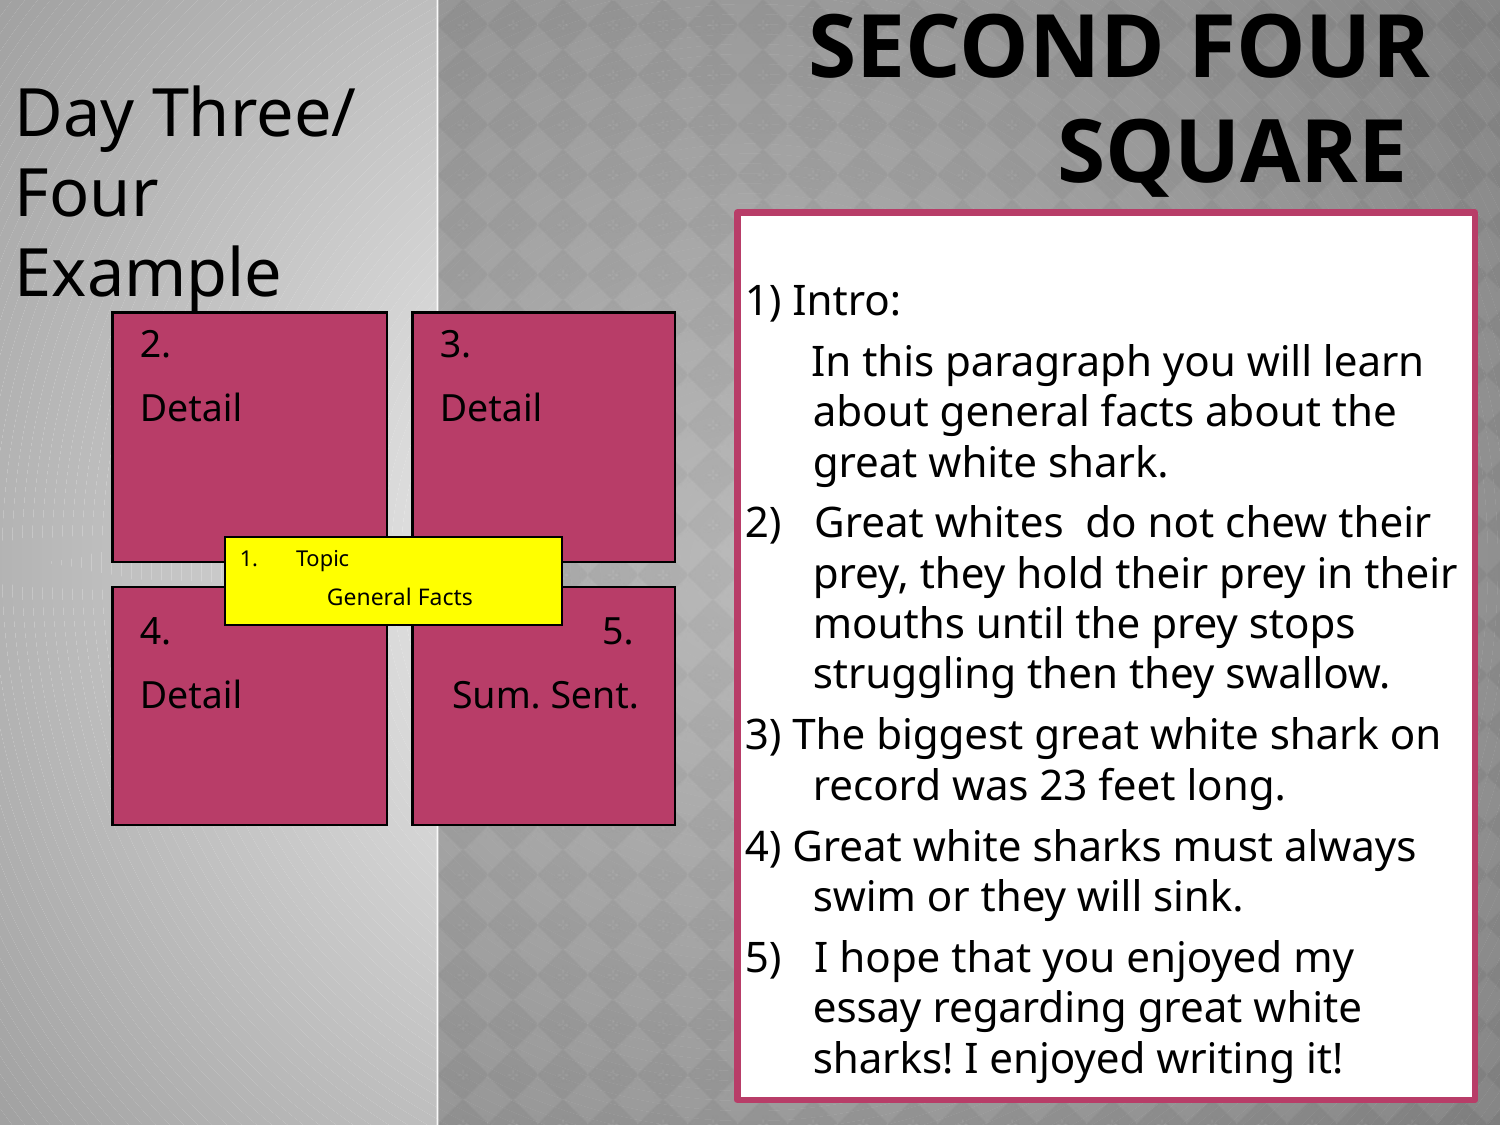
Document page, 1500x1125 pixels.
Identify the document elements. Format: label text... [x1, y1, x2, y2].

text_box Day Three/ Four Example [0, 62, 388, 318]
subtitle 1) Intro: In this paragraph you will learn about general facts about the great white shark. 2) Great whites do not chew their prey, they hold their prey in their mouths until the prey stops struggling then they swallow. 3) The biggest great white shark on record was 23 feet long. 4) Great white sharks must always swim or they will sink. 5) I hope that you enjoyed my essay regarding great white sharks! I enjoyed writing it! [734, 209, 1478, 1103]
title Second Four Square [462, 50, 1438, 200]
text_box Topic General Facts [225, 537, 575, 618]
text_box [412, 625, 675, 825]
text_box [112, 312, 388, 563]
text_box 5. Sum. Sent. [437, 599, 675, 724]
text_box [112, 587, 388, 825]
text_box 2. Detail [125, 312, 375, 436]
text_box [575, 587, 675, 599]
text_box [375, 618, 437, 625]
text_box 3. Detail [424, 312, 663, 436]
text_box 4. Detail [125, 599, 375, 724]
text_box [412, 312, 675, 563]
